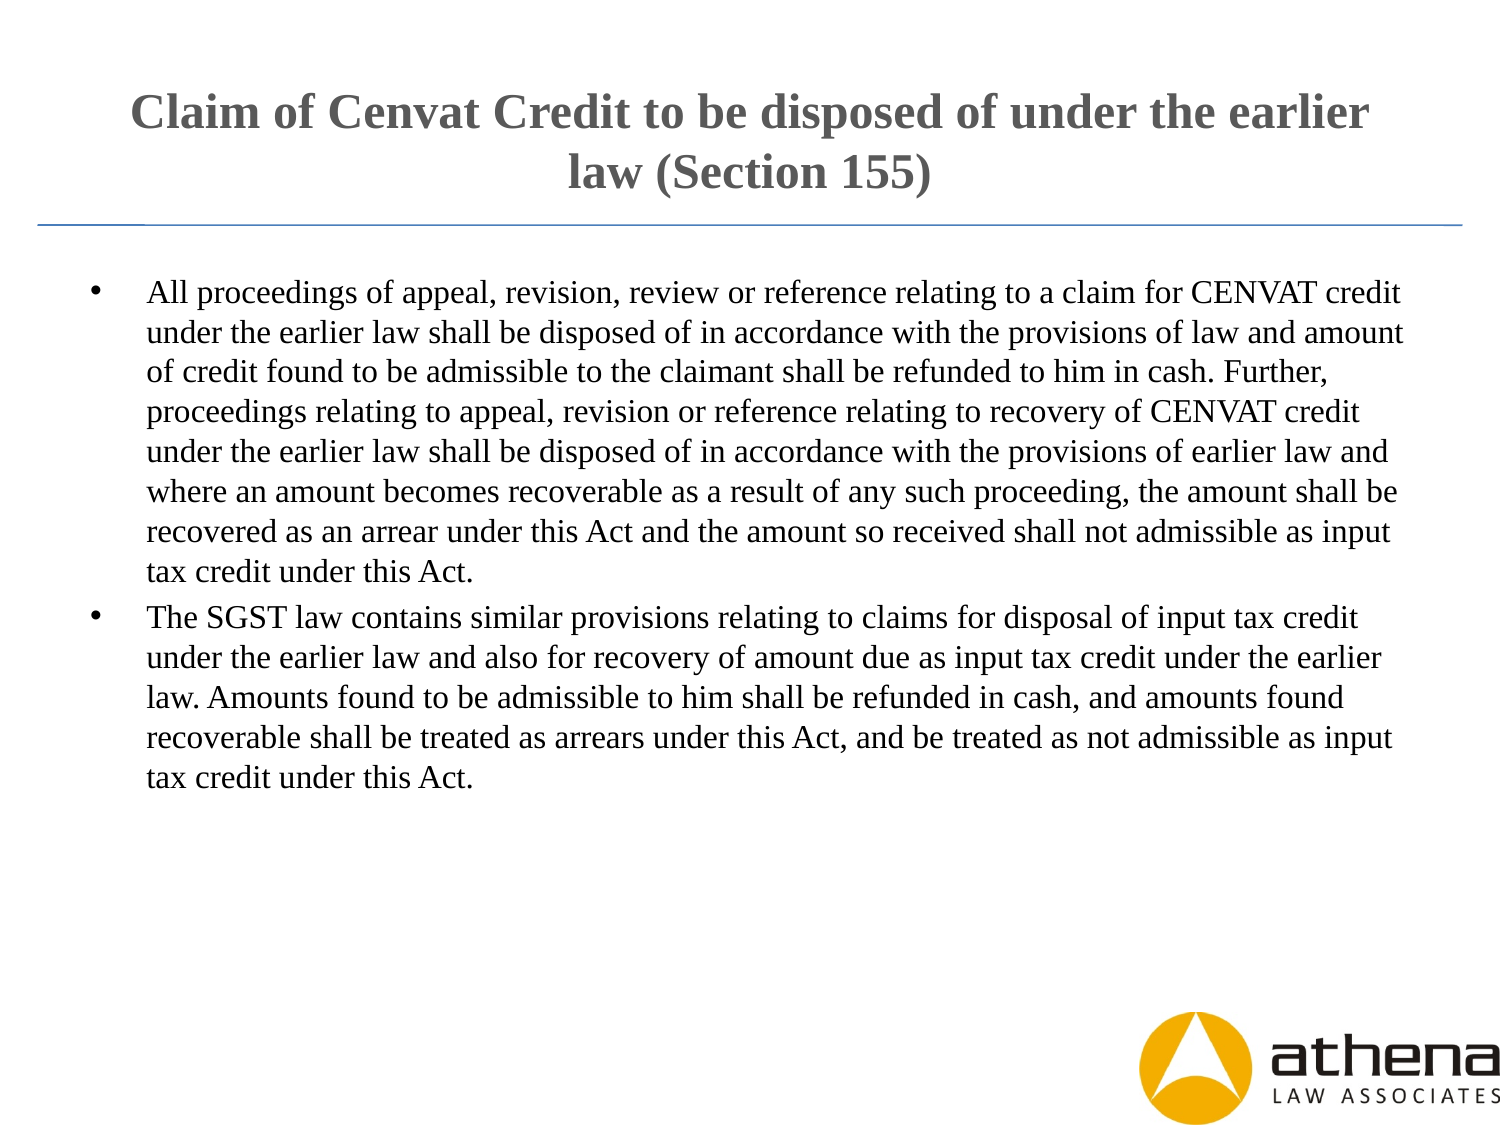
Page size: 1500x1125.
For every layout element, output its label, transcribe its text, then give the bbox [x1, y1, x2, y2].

title Claim of Cenvat Credit to be disposed of under the earlier law (Section 155) [75, 45, 1425, 233]
picture [1139, 1012, 1500, 1125]
list All proceedings of appeal, revision, review or reference relating to a claim for CENVAT credit under the earlier law shall be disposed of in accordance with the provisions of law and amount of credit found to be admissible to the claimant shall be refunded to him in cash. Further, proceedings relating to appeal, revision or reference relating to recovery of CENVAT credit under the earlier law shall be disposed of in accordance with the provisions of earlier law and where an amount becomes recoverable as a result of any such proceeding, the amount shall be recovered as an arrear under this Act and the amount so received shall not admissible as input tax credit under this Act. The SGST law contains similar provisions relating to claims for disposal of input tax credit under the earlier law and also for recovery of amount due as input tax credit under the earlier law. Amounts found to be admissible to him shall be refunded in cash, and amounts found recoverable shall be treated as arrears under this Act, and be treated as not admissible as input tax credit under this Act. [75, 262, 1425, 1005]
